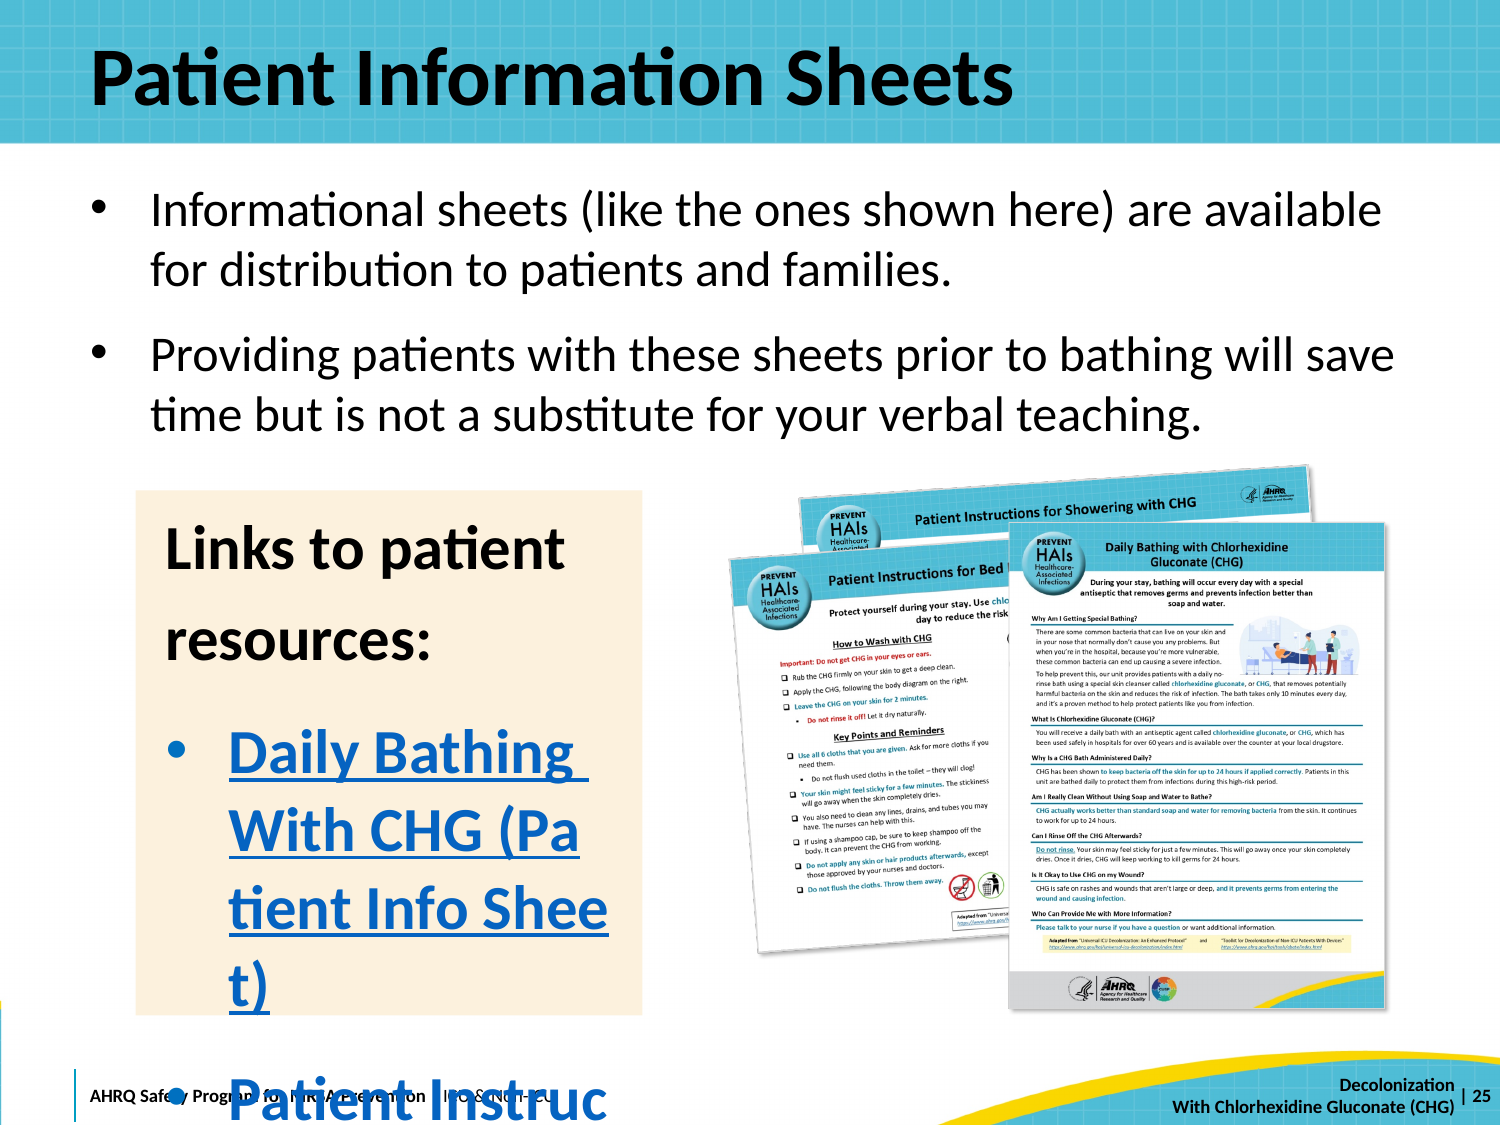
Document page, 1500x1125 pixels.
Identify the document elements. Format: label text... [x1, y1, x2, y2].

slide_number | 25 [1455, 1065, 1500, 1125]
title Patient Information Sheets [75, 0, 1425, 150]
list Informational sheets (like the ones shown here) are available for distribution to patients and families. Providing patients with these sheets prior to bathing will save time but is not a substitute for your verbal teaching. [75, 168, 1425, 502]
list Links to patient resources: Daily Bathing With CHG (Patient Info Sheet) Patient Instructions for Bed Bath With CHG Cloths Patient Instructions for Showering With CHG [135, 490, 643, 1016]
picture [0, 0, 1500, 1125]
